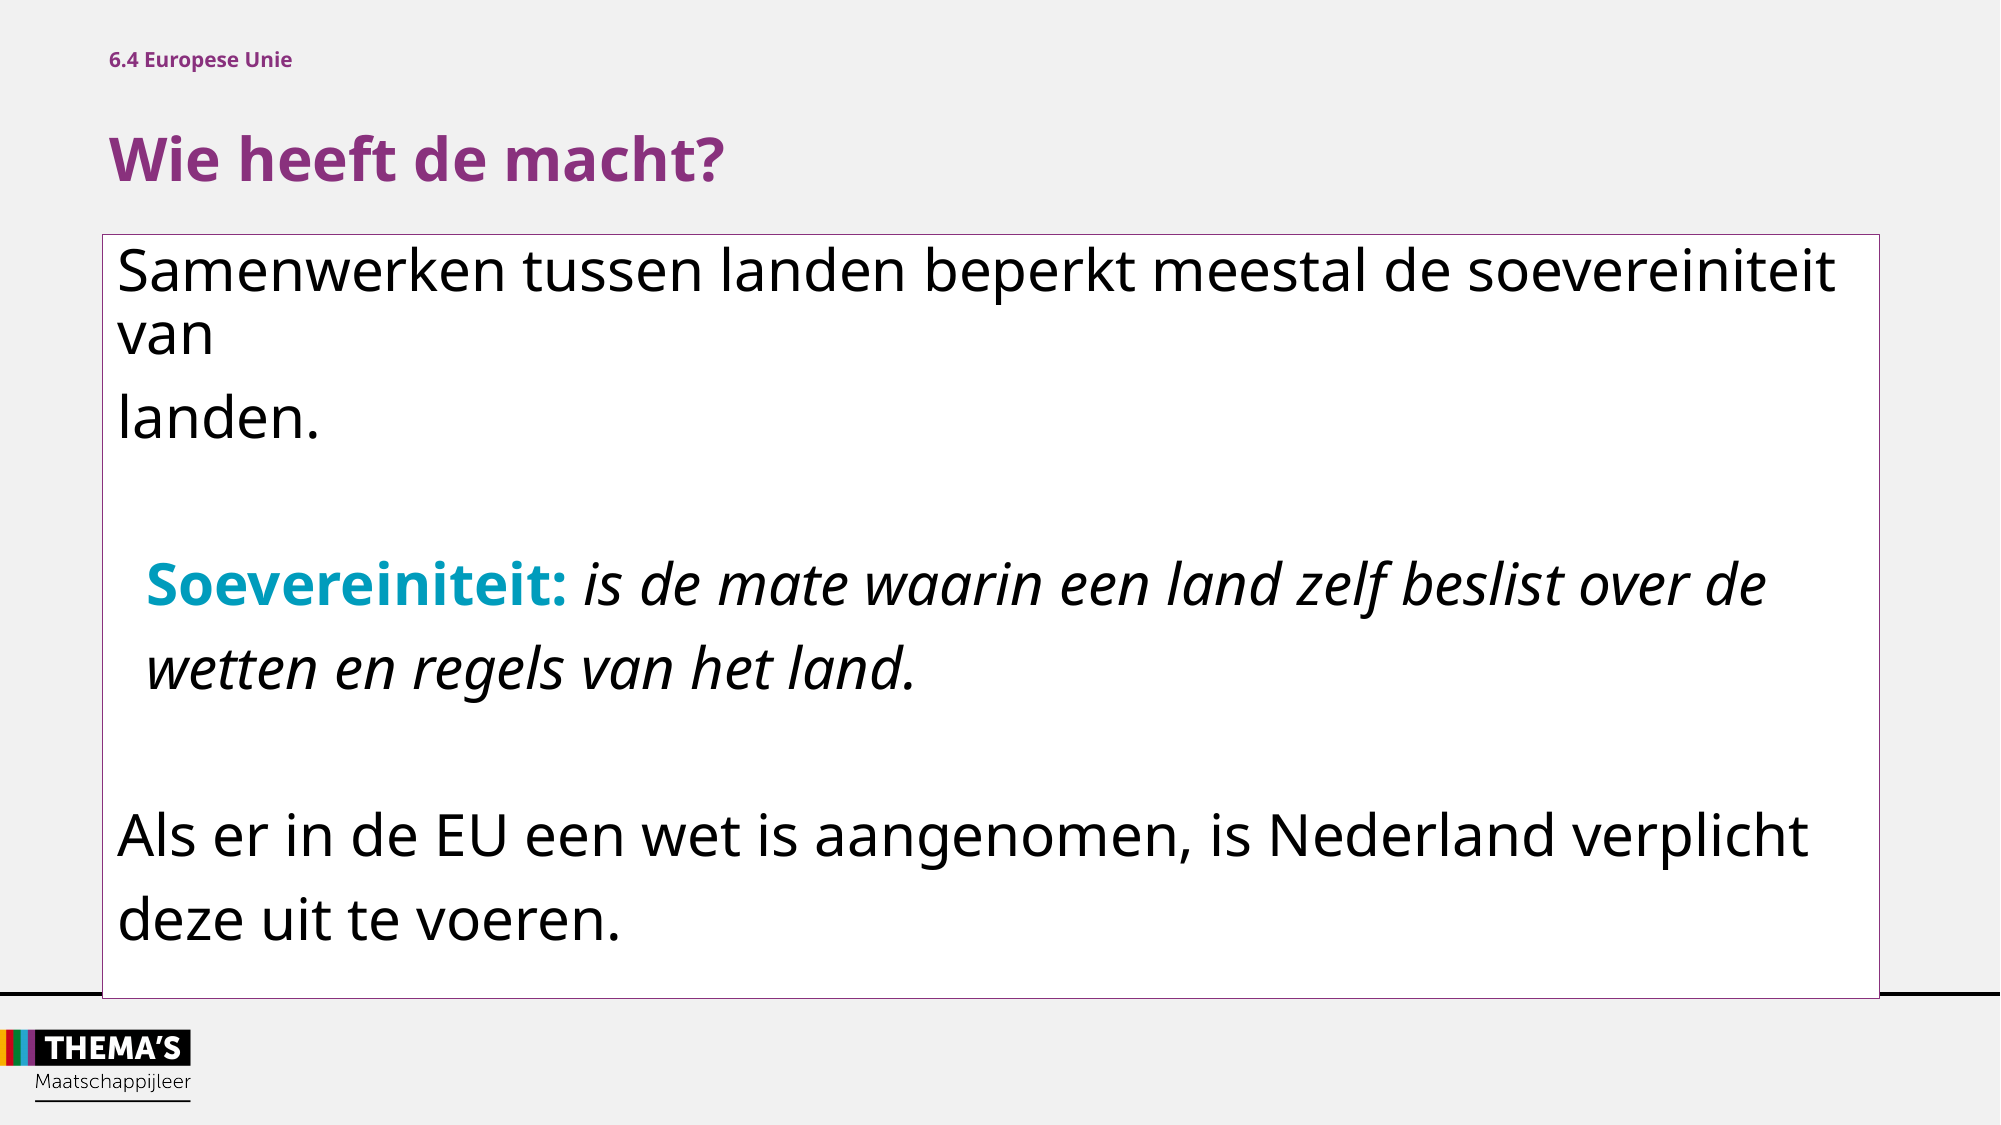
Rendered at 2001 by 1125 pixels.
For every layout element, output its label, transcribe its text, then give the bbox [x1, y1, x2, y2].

list Samenwerken tussen landen beperkt meestal de soevereiniteit van landen. Soevereiniteit: is de mate waarin een land zelf beslist over de wetten en regels van het land. Als er in de EU een wet is aangenomen, is Nederland verplicht deze uit te voeren. [102, 233, 1880, 999]
list 6.4 Europese Unie [94, 33, 941, 88]
picture [0, 993, 203, 1125]
list Wie heeft de macht? [94, 114, 1879, 205]
